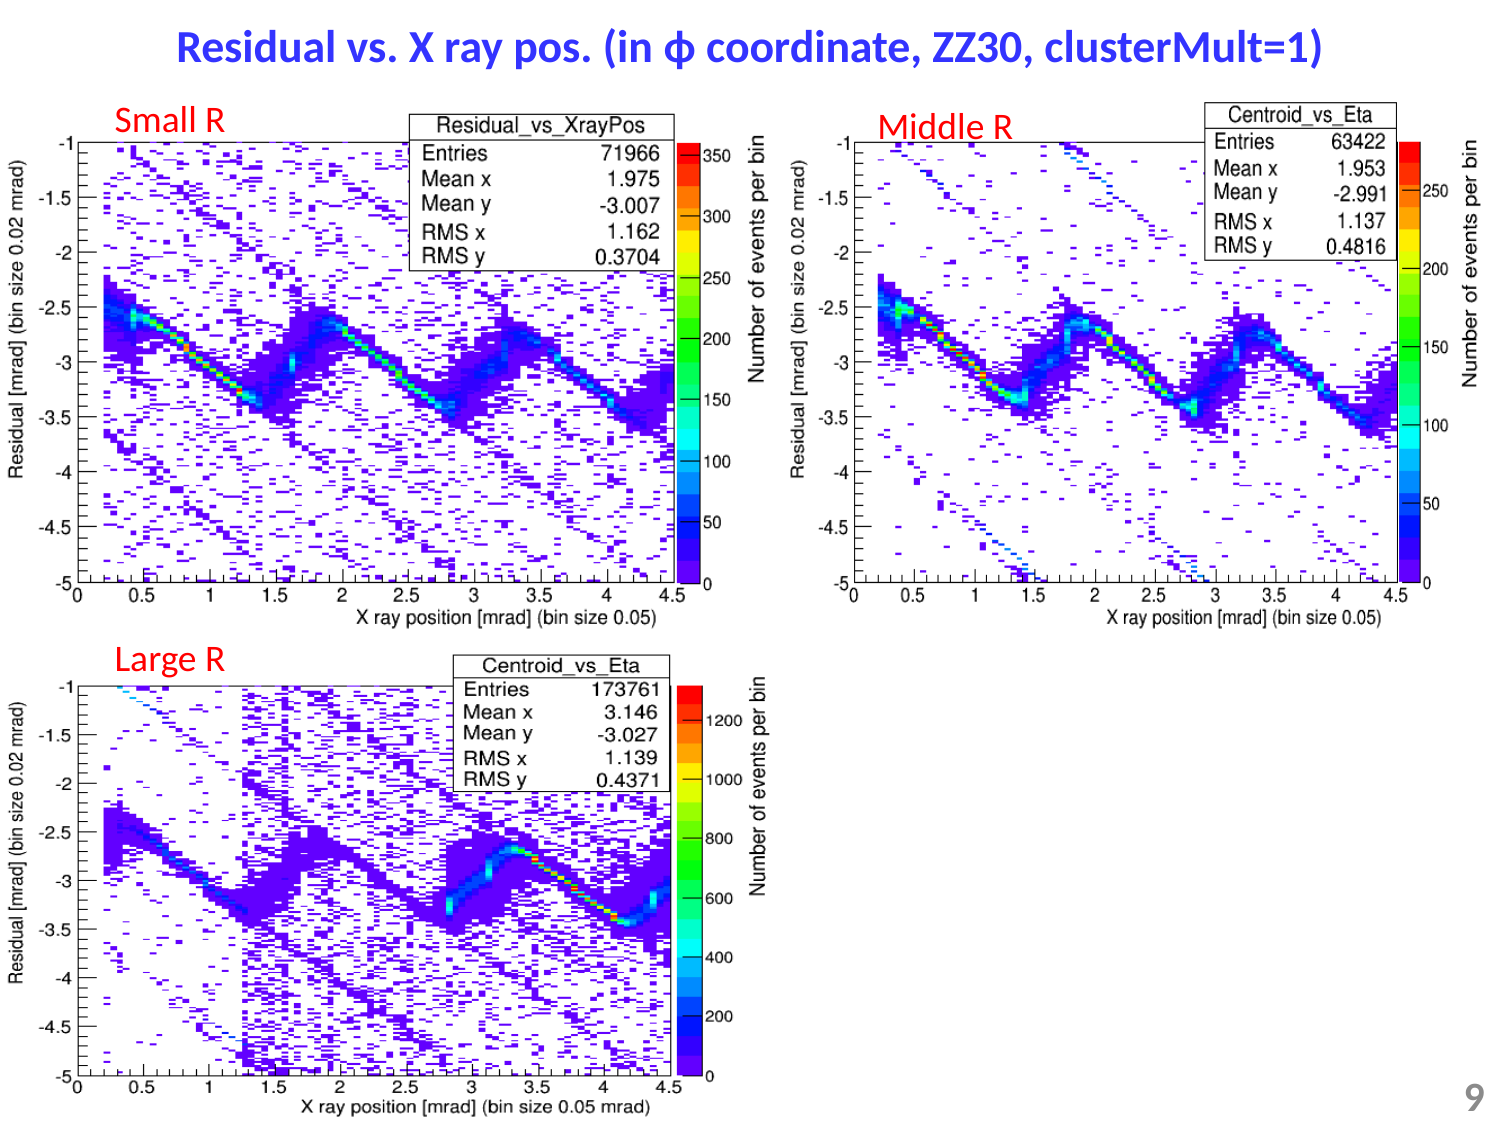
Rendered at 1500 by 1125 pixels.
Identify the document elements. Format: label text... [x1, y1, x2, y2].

picture [0, 87, 1500, 1125]
slide_number 9 [1149, 1065, 1500, 1125]
title Residual vs. X ray pos. (in ϕ coordinate, ZZ30, clusterMult=1) [75, 0, 1425, 85]
